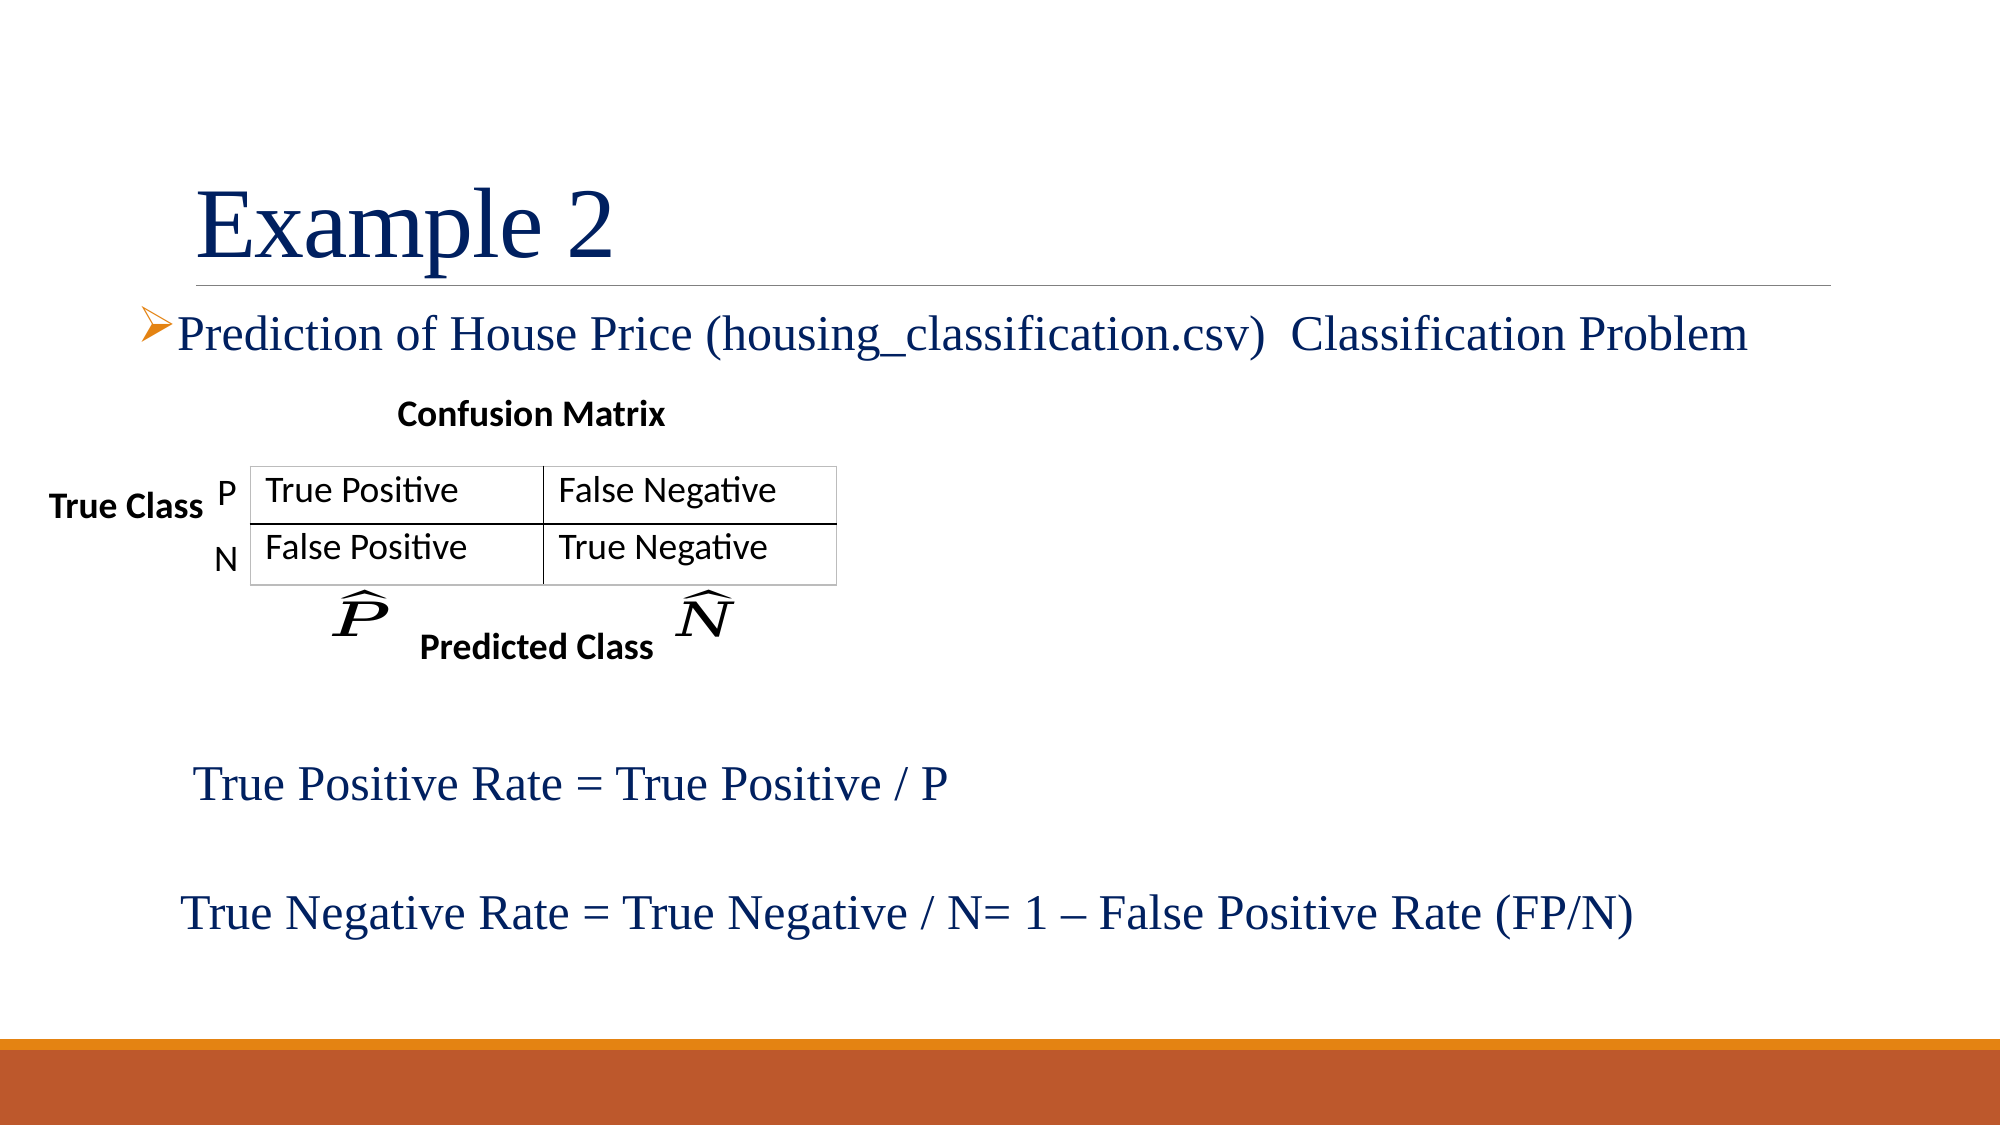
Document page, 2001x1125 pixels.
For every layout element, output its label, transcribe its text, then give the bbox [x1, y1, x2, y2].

table_header False Negative [544, 467, 836, 523]
text_box Prediction of House Price (housing_classification.csv) Classification Problem [137, 299, 1863, 1046]
text_box True Class [33, 473, 223, 534]
text_box P [202, 460, 270, 521]
title Example 2 [180, 47, 1830, 285]
table_cell True Negative [544, 525, 836, 584]
table_cell False Positive [251, 525, 543, 584]
text_box Predicted Class [404, 614, 696, 674]
text_box Confusion Matrix [382, 381, 812, 442]
text_box N [199, 526, 267, 587]
table_header True Positive [251, 467, 543, 523]
